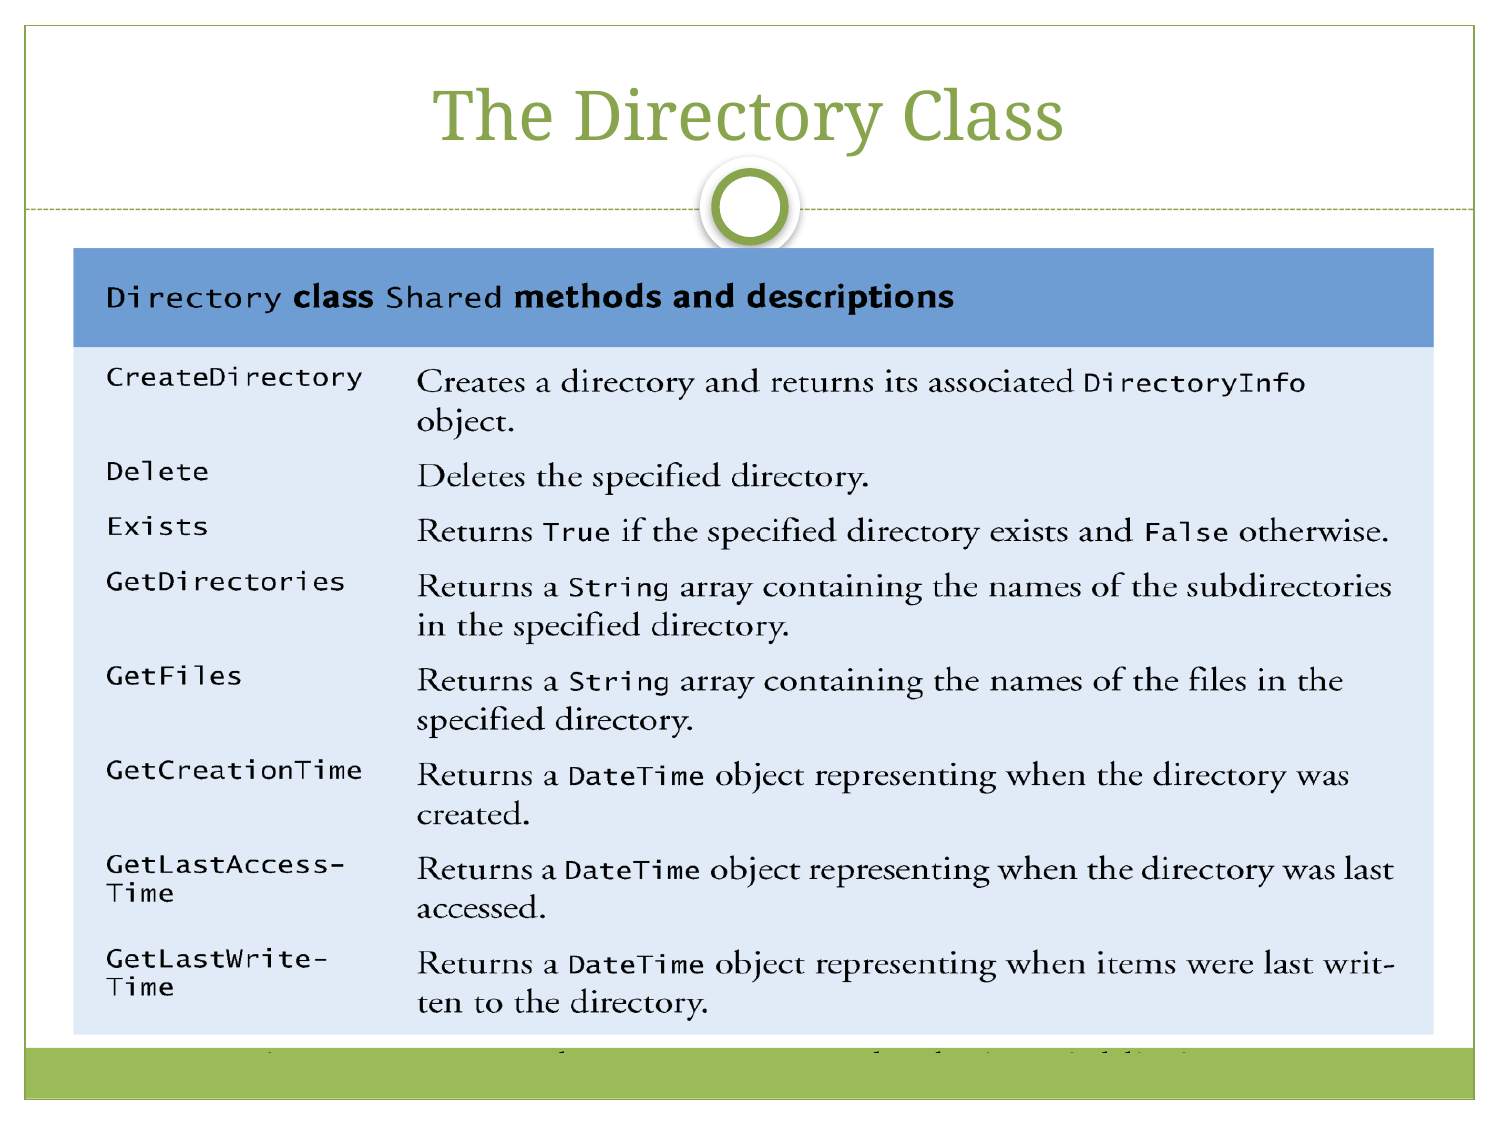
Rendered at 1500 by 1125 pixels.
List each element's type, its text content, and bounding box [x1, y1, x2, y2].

title The Directory Class [49, 37, 1450, 162]
picture [41, 184, 1500, 1053]
